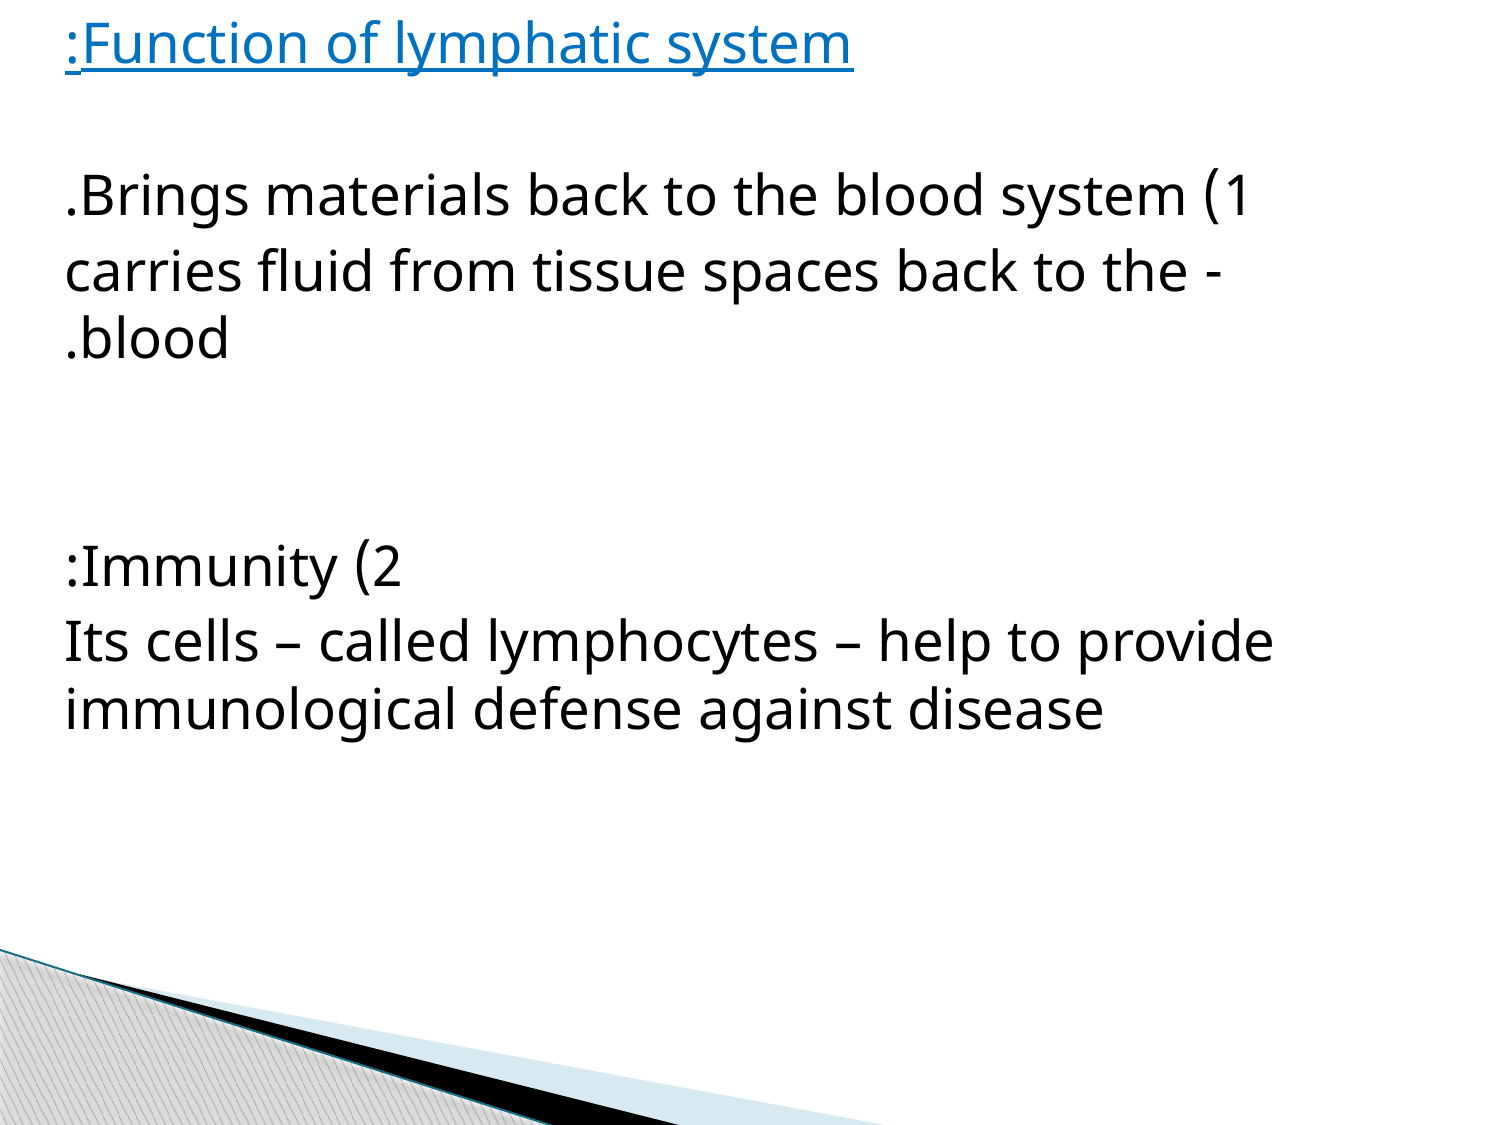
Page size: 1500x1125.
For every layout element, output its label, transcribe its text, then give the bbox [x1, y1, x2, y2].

list Function of lymphatic system: 1) Brings materials back to the blood system. - carries fluid from tissue spaces back to the blood. 2) Immunity: Its cells – called lymphocytes – help to provide immunological defense against disease [50, 0, 1388, 1125]
